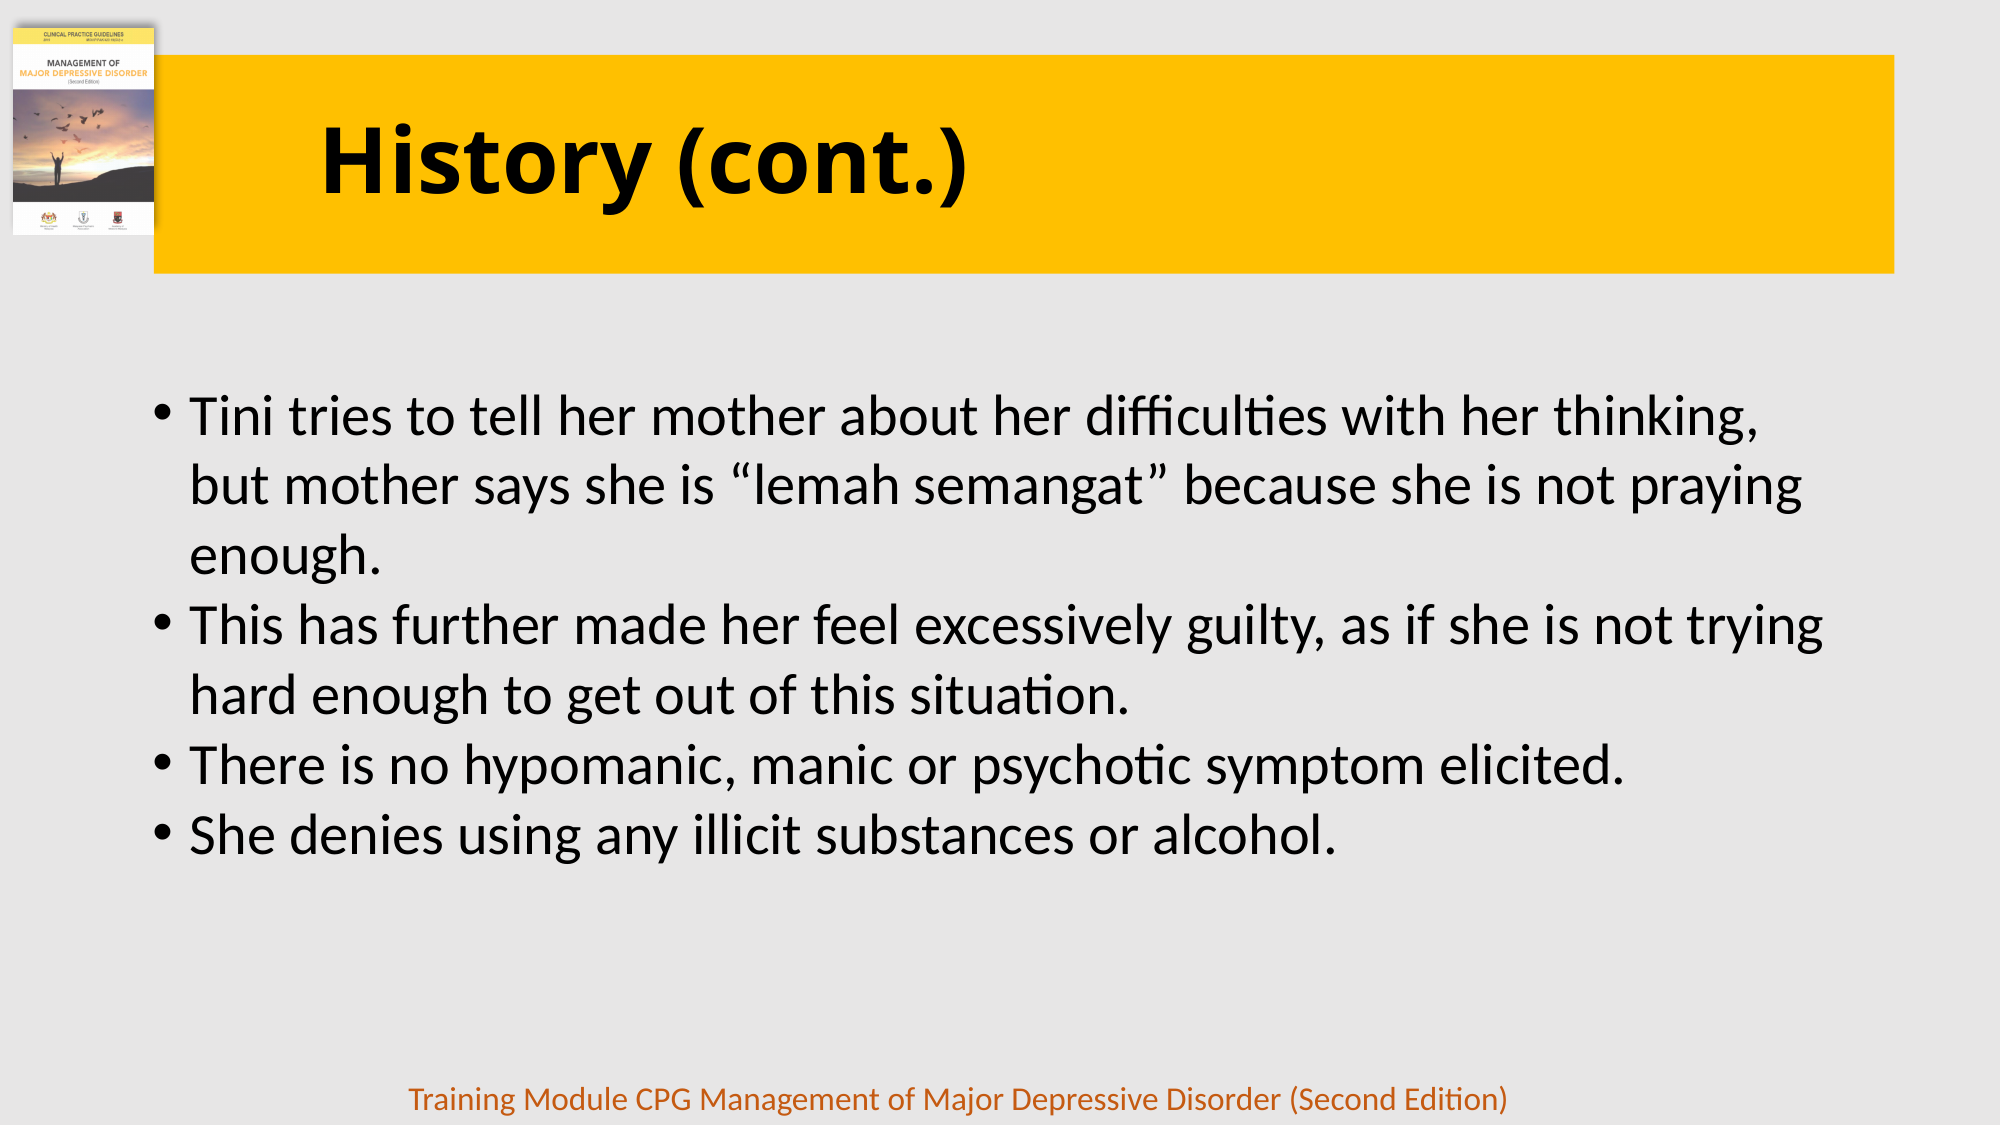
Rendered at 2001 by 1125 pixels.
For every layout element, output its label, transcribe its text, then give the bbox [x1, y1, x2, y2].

title History (cont.) [153, 54, 1895, 274]
list Tini tries to tell her mother about her difficulties with her thinking, but mother says she is “lemah semangat” because she is not praying enough. This has further made her feel excessively guilty, as if she is not trying hard enough to get out of this situation. There is no hypomanic, manic or psychotic symptom elicited. She denies using any illicit substances or alcohol. [137, 299, 1863, 1014]
text_box Training Module CPG Management of Major Depressive Disorder (Second Edition) [393, 1069, 1775, 1125]
picture [13, 28, 154, 235]
